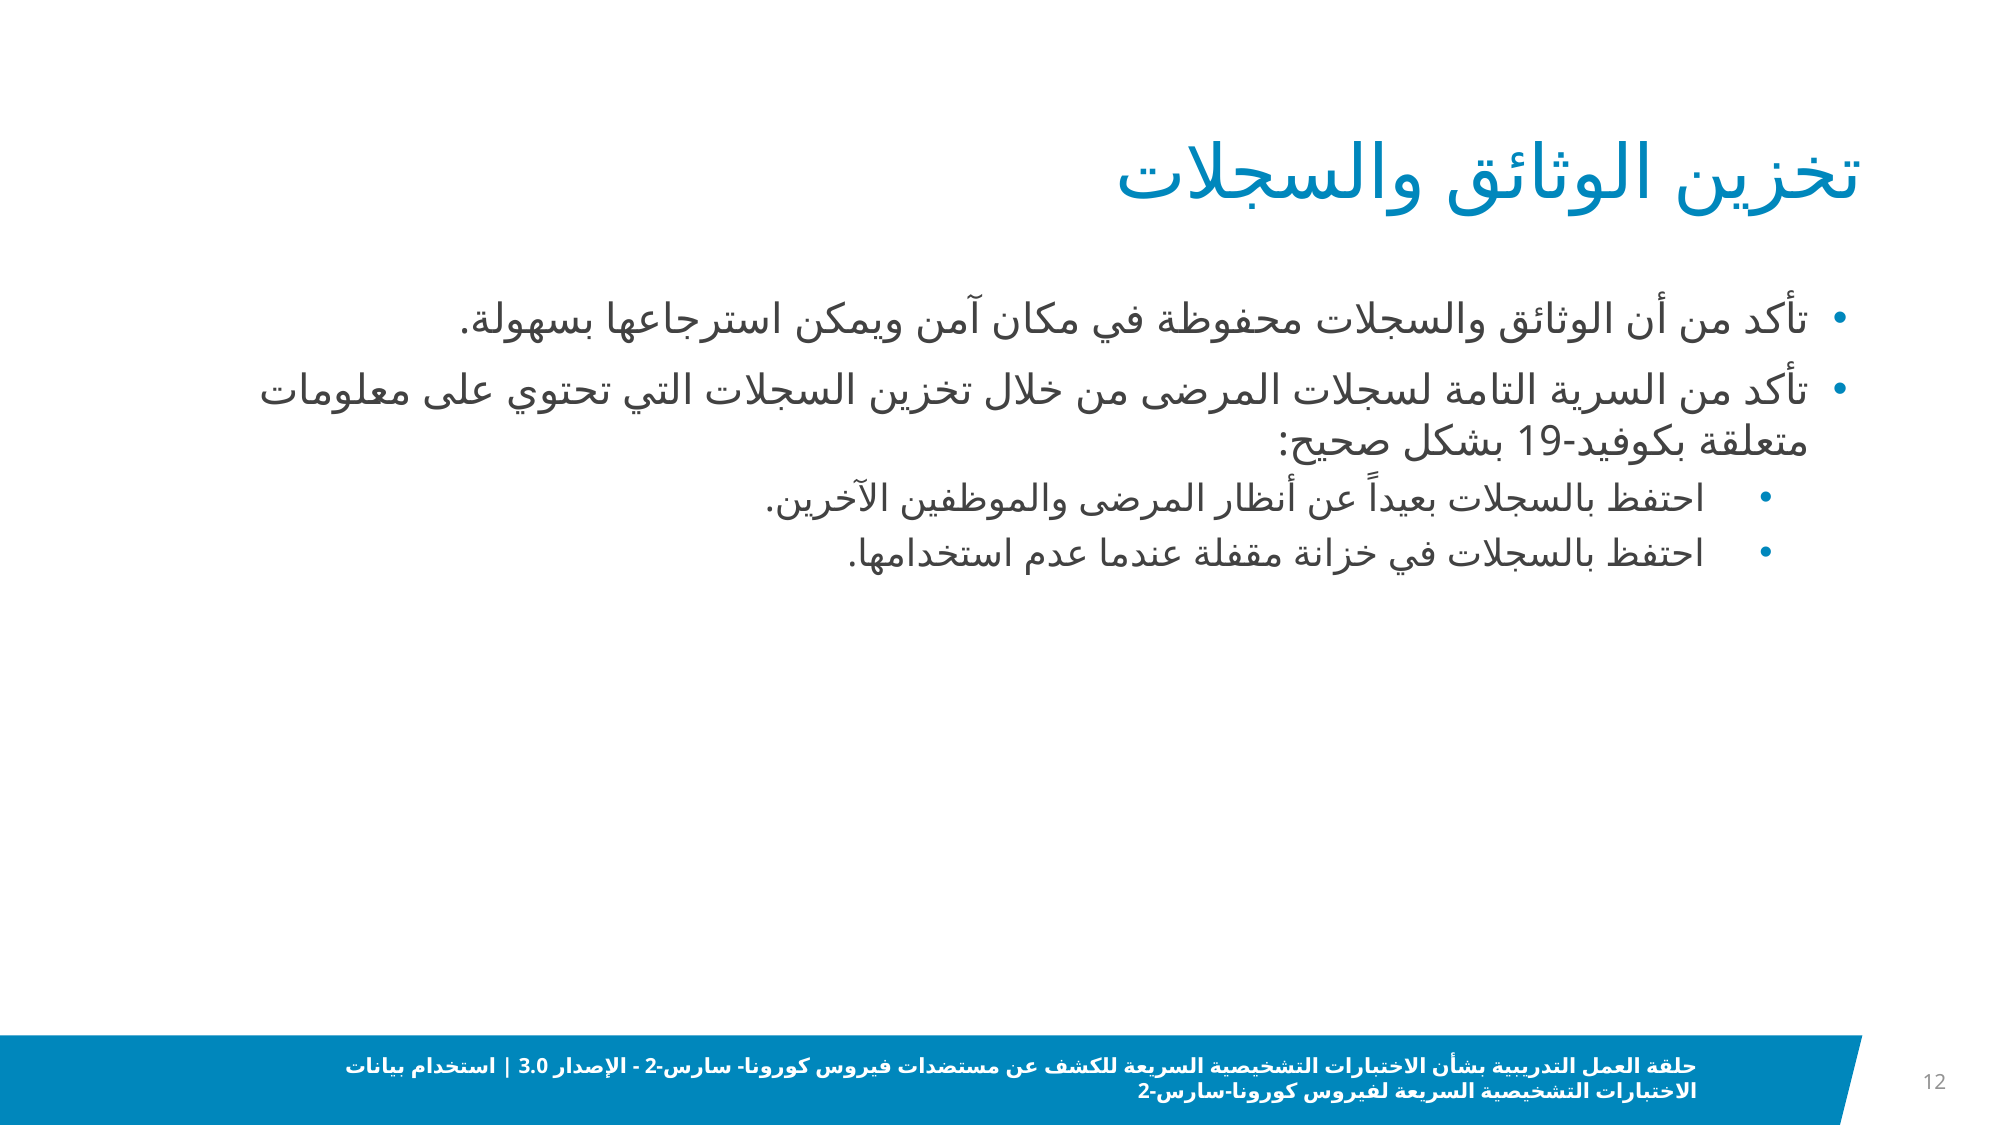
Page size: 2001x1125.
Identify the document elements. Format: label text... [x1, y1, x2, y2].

title تخزين الوثائق والسجلات [137, 59, 1863, 215]
list تأكد من أن الوثائق والسجلات محفوظة في مكان آمن ويمكن استرجاعها بسهولة. تأكد من السرية التامة لسجلات المرضى من خلال تخزين السجلات التي تحتوي على معلومات متعلقة بكوفيد-19 بشكل صحيح: احتفظ بالسجلات بعيداً عن أنظار المرضى والموظفين الآخرين. احتفظ بالسجلات في خزانة مقفلة عندما عدم استخدامها. [137, 284, 1863, 1014]
slide_number 12 [1862, 1035, 1947, 1125]
footer حلقة العمل التدريبية بشأن الاختبارات التشخيصية السريعة للكشف عن مستضدات فيروس كورونا- سارس-2 - الإصدار 3.0 | استخدام بيانات الاختبارات التشخيصية السريعة لفيروس كورونا-سارس-2 [302, 1036, 1698, 1119]
